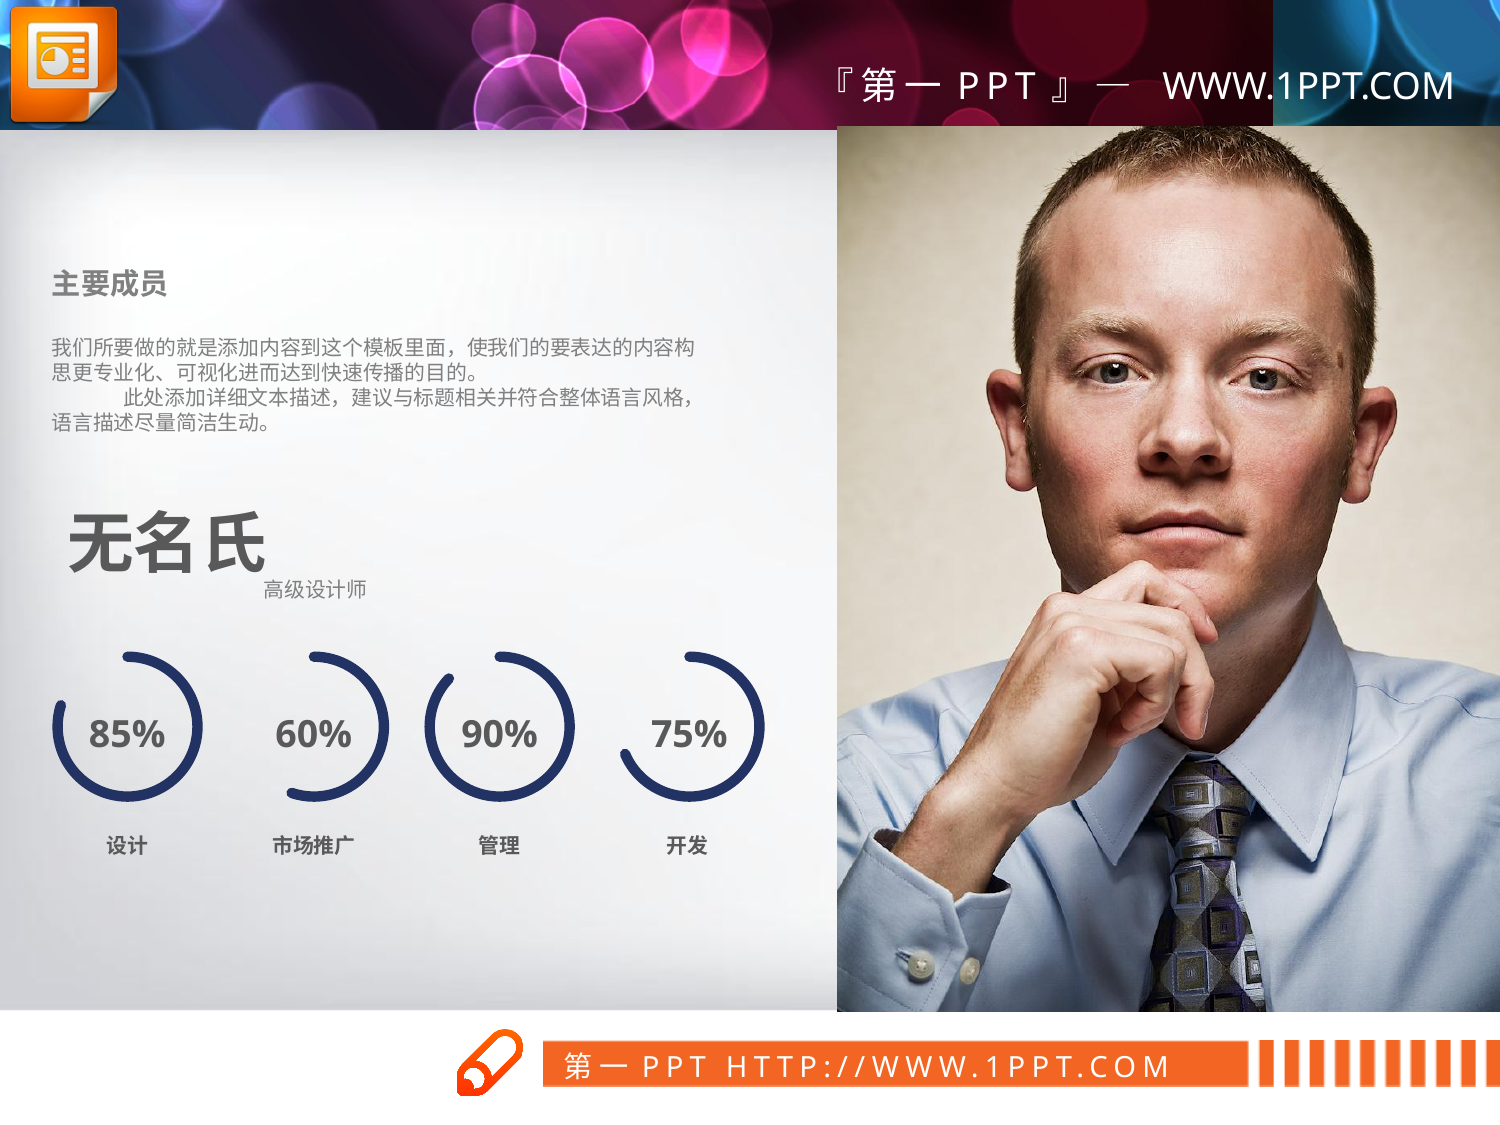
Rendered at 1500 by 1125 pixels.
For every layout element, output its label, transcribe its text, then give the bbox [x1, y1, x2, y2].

picture [543, 1040, 1500, 1087]
text_box 无名氏 [52, 493, 283, 589]
text_box [429, 656, 570, 797]
text_box [57, 656, 198, 797]
text_box 市场推广 [257, 825, 371, 866]
text_box [291, 656, 384, 797]
text_box 开发 [651, 825, 723, 866]
text_box 高级设计师 [248, 569, 383, 609]
text_box 管理 [464, 825, 536, 866]
text_box [625, 656, 760, 797]
picture [0, 0, 1500, 1012]
text_box 设计 [91, 825, 164, 866]
text_box 75% [636, 702, 743, 763]
text_box 85% [74, 702, 181, 763]
text_box 90% [446, 702, 553, 763]
text_box 主要成员 我们所要做的就是添加内容到这个模板里面，使我们的要表达的内容构思更专业化、可视化进而达到快速传播的目的。 此处添加详细文本描述，建议与标题相关并符合整体语言风格，语言描述尽量简洁生动。 [37, 257, 720, 443]
text_box 60% [260, 702, 368, 763]
